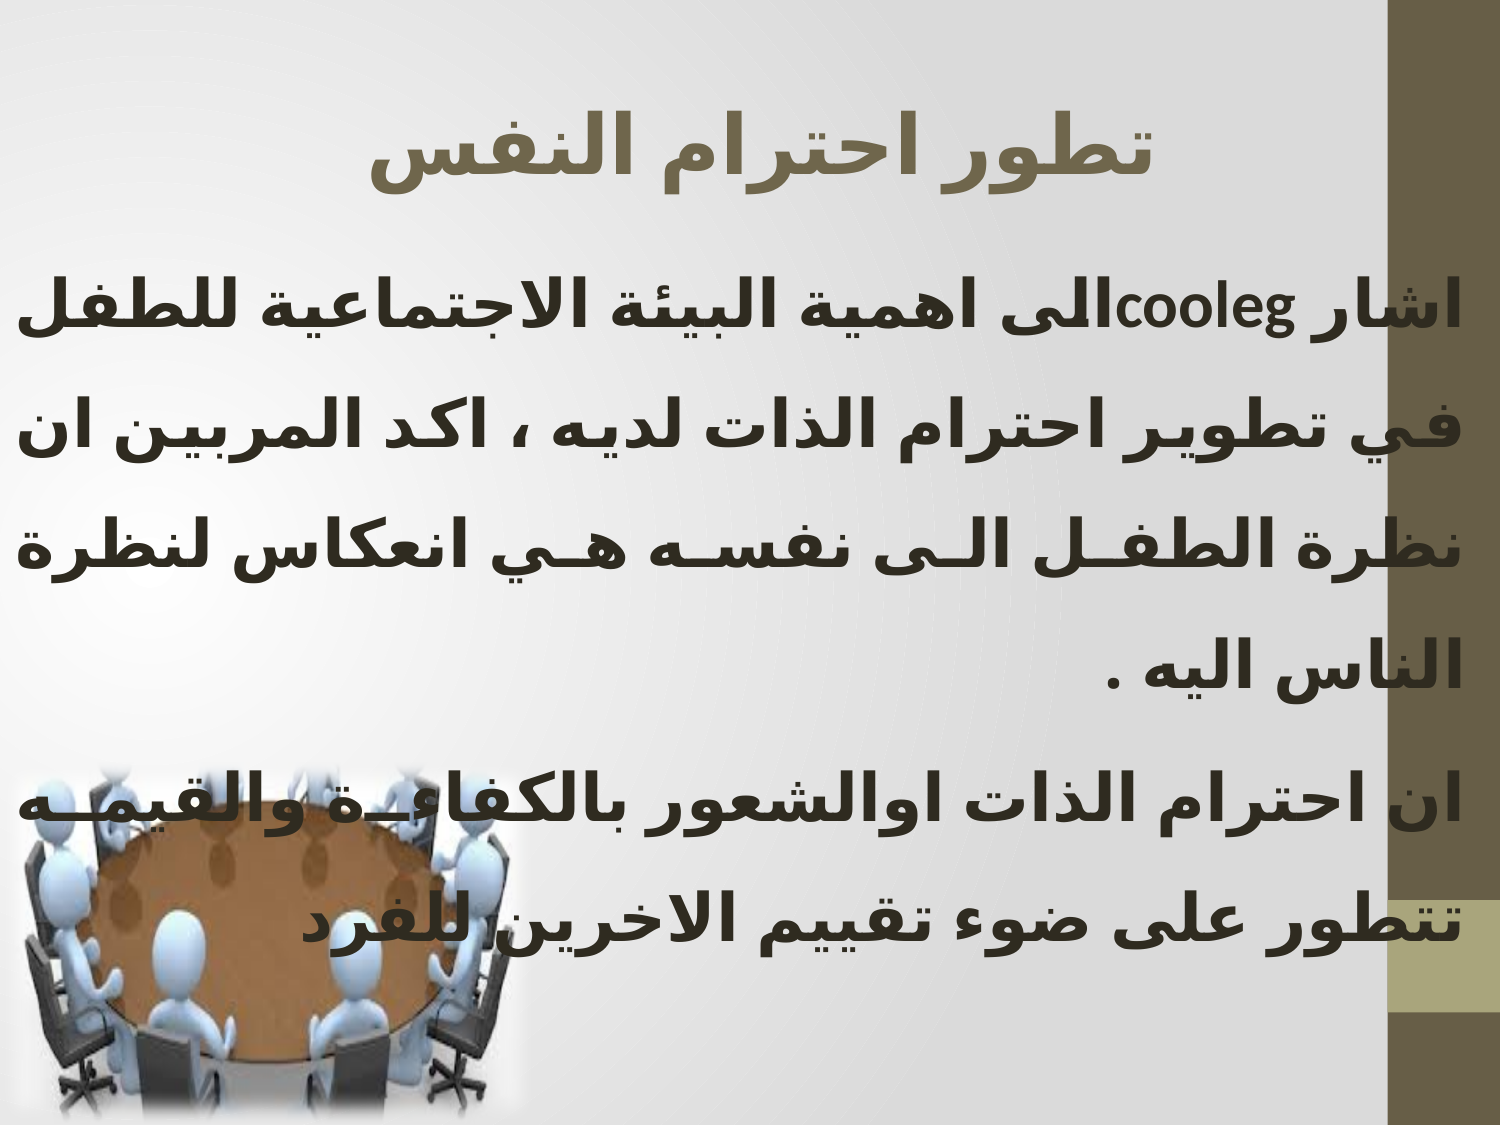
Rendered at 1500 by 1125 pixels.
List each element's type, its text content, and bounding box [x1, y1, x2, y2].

picture [0, 761, 537, 1125]
list تطور احترام النفس اشار coolegالى اهمية البيئة الاجتماعية للطفل في تطوير احترام الذات لديه ، اكد المربين ان نظرة الطفل الى نفسه هي انعكاس لنظرة الناس اليه . ان احترام الذات اوالشعور بالكفاءة والقيمه تتطور على ضوء تقييم الاخرين للفرد [0, 0, 1500, 1125]
